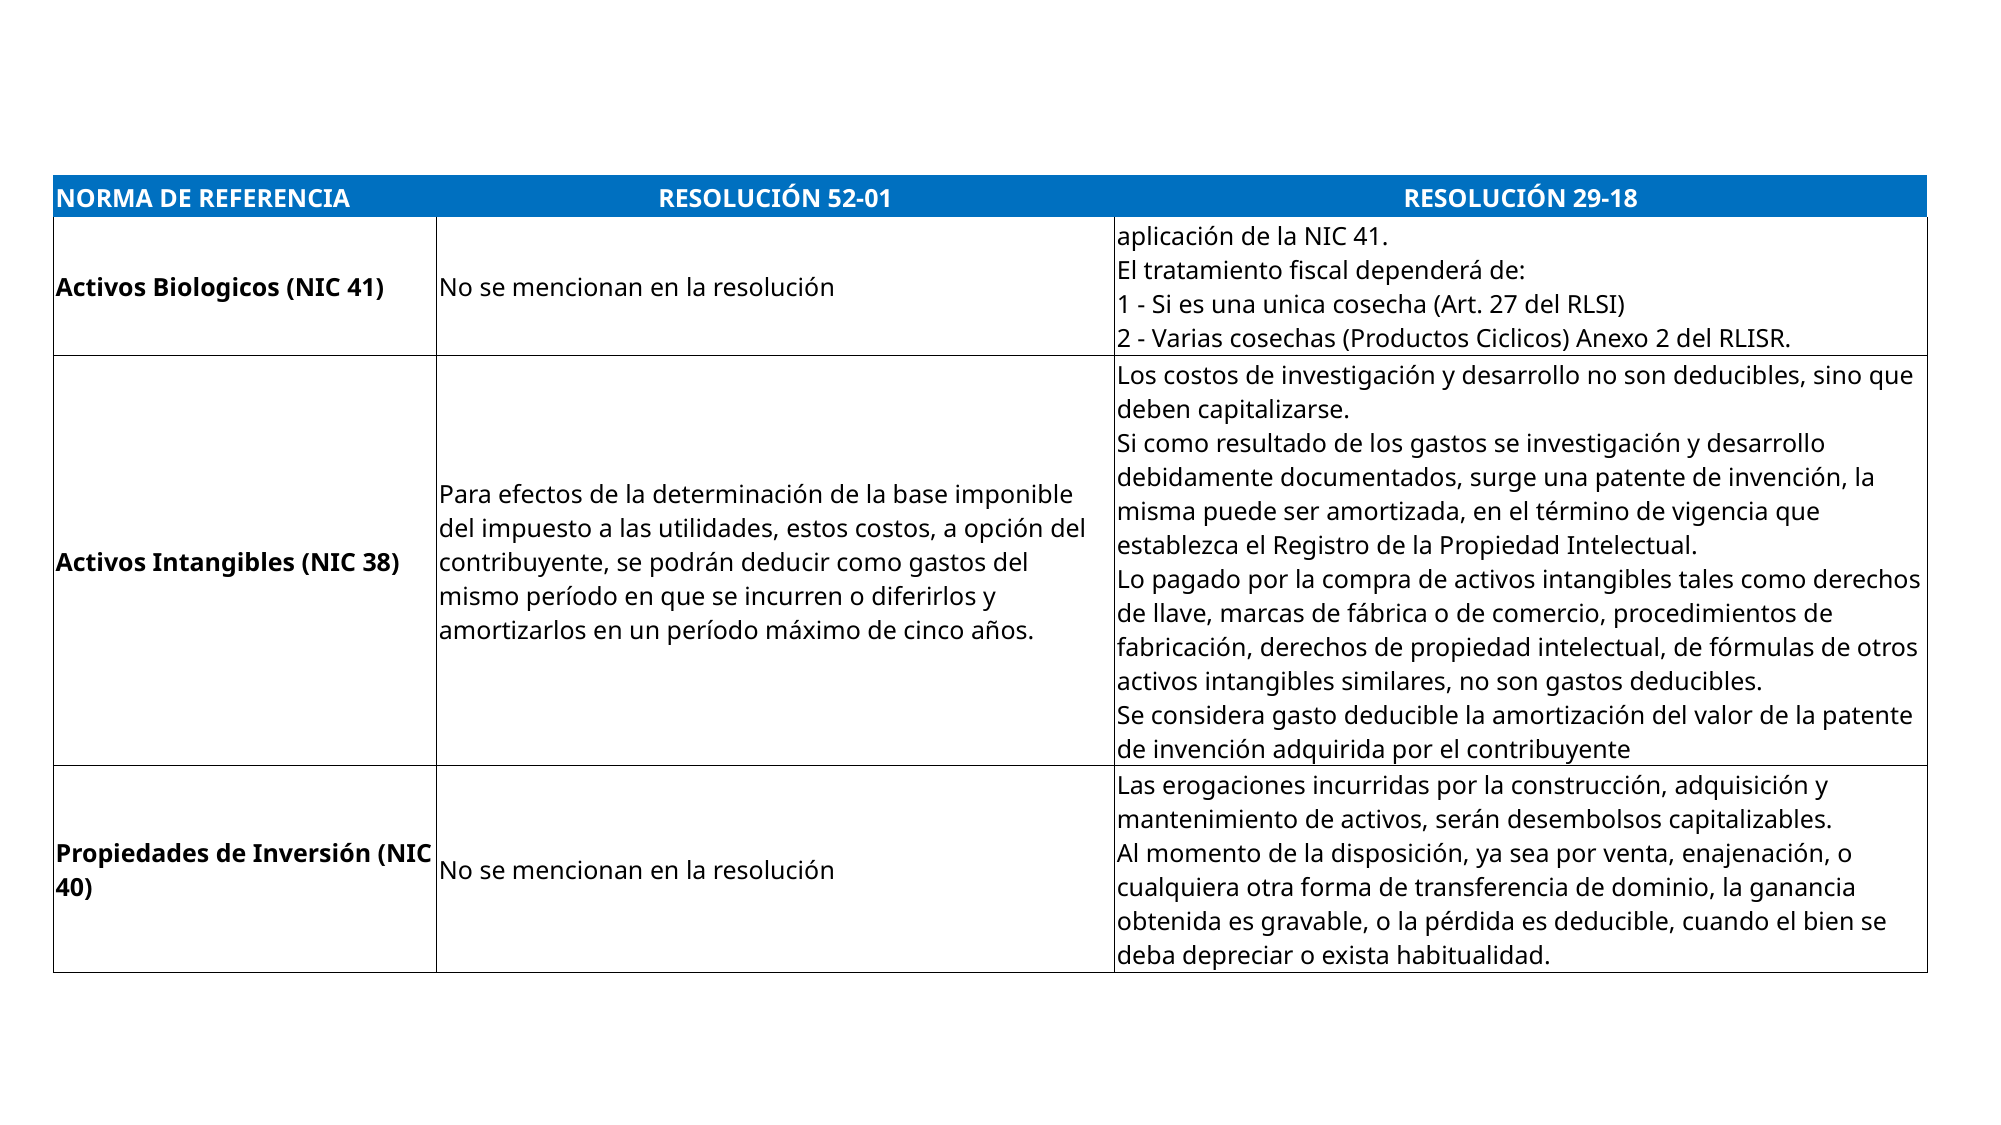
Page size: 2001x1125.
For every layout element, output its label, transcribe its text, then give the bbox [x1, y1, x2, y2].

table_header RESOLUCIÓN 29-18 [1115, 175, 1927, 217]
table_cell aplicación de la NIC 41. El tratamiento fiscal dependerá de: 1 - Si es una unica cosecha (Art. 27 del RLSI) 2 - Varias cosechas (Productos Ciclicos) Anexo 2 del RLISR. [1115, 217, 1927, 355]
table_cell Propiedades de Inversión (NIC 40) [54, 766, 436, 972]
table_cell Para efectos de la determinación de la base imponible del impuesto a las utilidades, estos costos, a opción del contribuyente, se podrán deducir como gastos del mismo período en que se incurren o diferirlos y amortizarlos en un período máximo de cinco años. [437, 356, 1114, 765]
table_header NORMA DE REFERENCIA [53, 175, 437, 217]
table_cell Las erogaciones incurridas por la construcción, adquisición y mantenimiento de activos, serán desembolsos capitalizables. Al momento de la disposición, ya sea por venta, enajenación, o cualquiera otra forma de transferencia de dominio, la ganancia obtenida es gravable, o la pérdida es deducible, cuando el bien se deba depreciar o exista habitualidad. [1115, 766, 1927, 972]
table_cell Activos Biologicos (NIC 41) [54, 217, 436, 355]
table_cell Activos Intangibles (NIC 38) [54, 356, 436, 765]
table_cell Los costos de investigación y desarrollo no son deducibles, sino que deben capitalizarse. Si como resultado de los gastos se investigación y desarrollo debidamente documentados, surge una patente de invención, la misma puede ser amortizada, en el término de vigencia que establezca el Registro de la Propiedad Intelectual. Lo pagado por la compra de activos intangibles tales como derechos de llave, marcas de fábrica o de comercio, procedimientos de fabricación, derechos de propiedad intelectual, de fórmulas de otros activos intangibles similares, no son gastos deducibles. Se considera gasto deducible la amortización del valor de la patente de invención adquirida por el contribuyente [1115, 356, 1927, 765]
table_cell No se mencionan en la resolución [437, 766, 1114, 972]
table_header RESOLUCIÓN 52-01 [437, 175, 1115, 217]
table_cell No se mencionan en la resolución [437, 217, 1114, 355]
